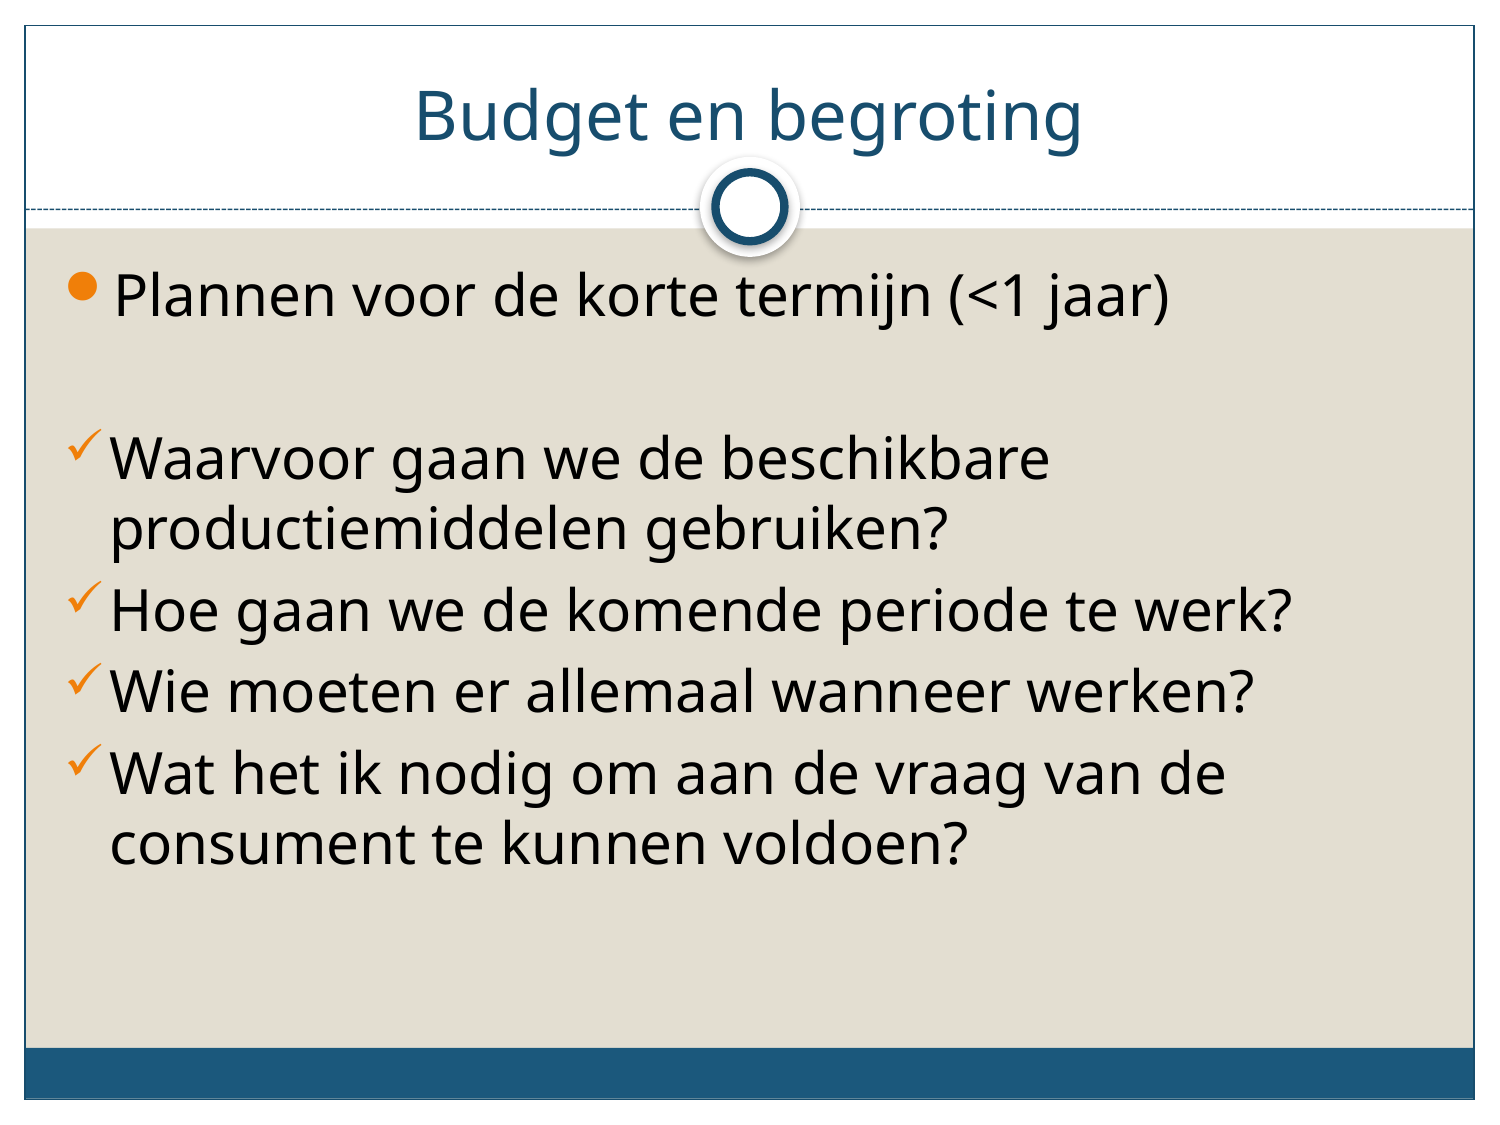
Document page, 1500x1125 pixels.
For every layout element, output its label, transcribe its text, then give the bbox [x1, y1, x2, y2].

title Budget en begroting [49, 37, 1450, 162]
list Plannen voor de korte termijn (<1 jaar) Waarvoor gaan we de beschikbare productiemiddelen gebruiken? Hoe gaan we de komende periode te werk? Wie moeten er allemaal wanneer werken? Wat het ik nodig om aan de vraag van de consument te kunnen voldoen? [49, 250, 1445, 1001]
